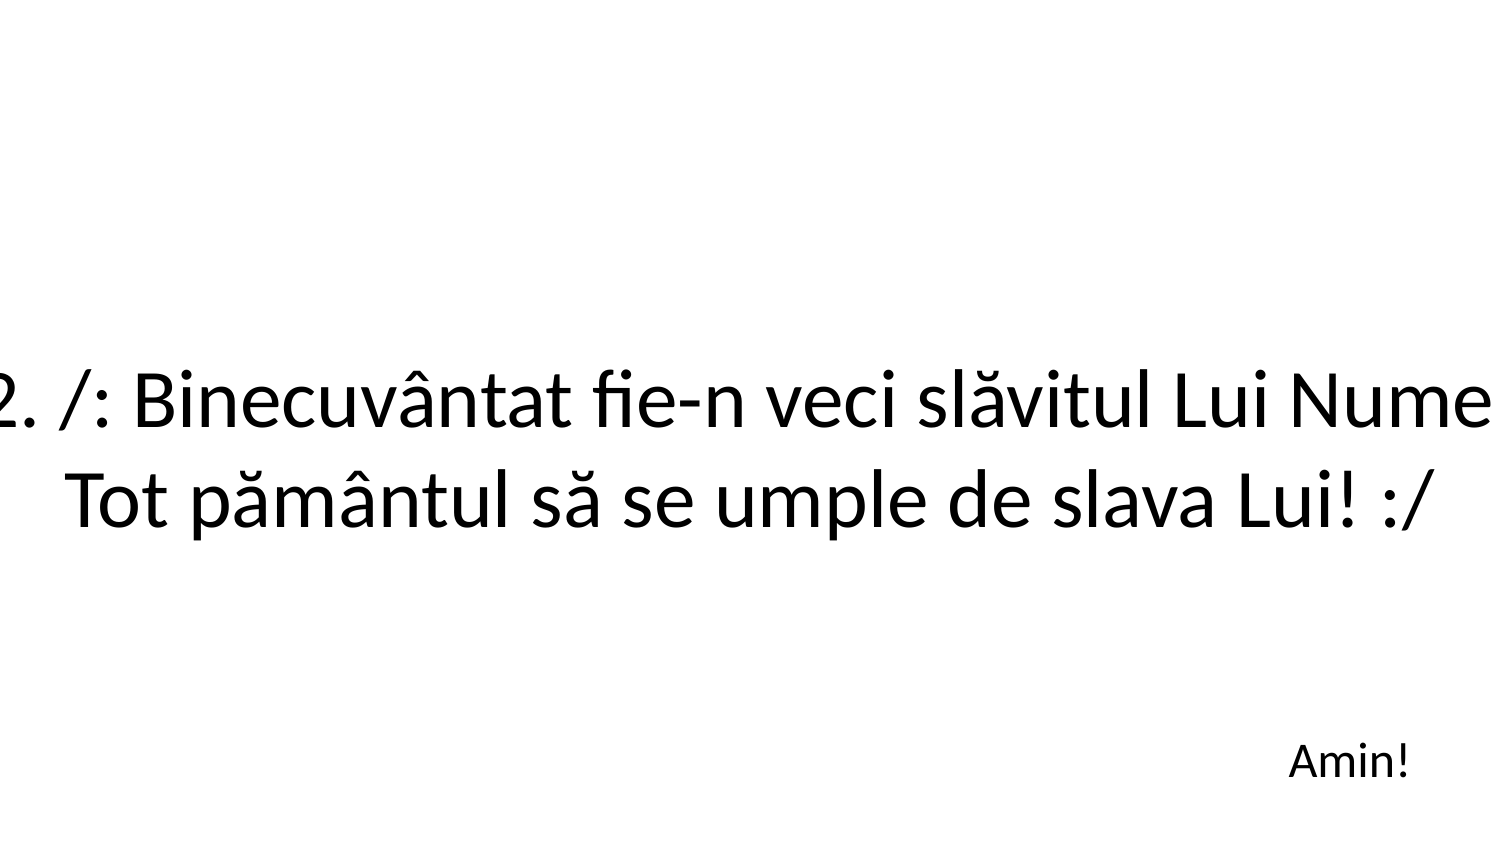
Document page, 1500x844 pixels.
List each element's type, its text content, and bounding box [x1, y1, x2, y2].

text_box Amin! [1273, 674, 1427, 795]
text_box 2. /: Binecuvântat fie-n veci slăvitul Lui Nume! Tot pământul să se umple de slava Lui! :/ [0, 292, 1500, 552]
